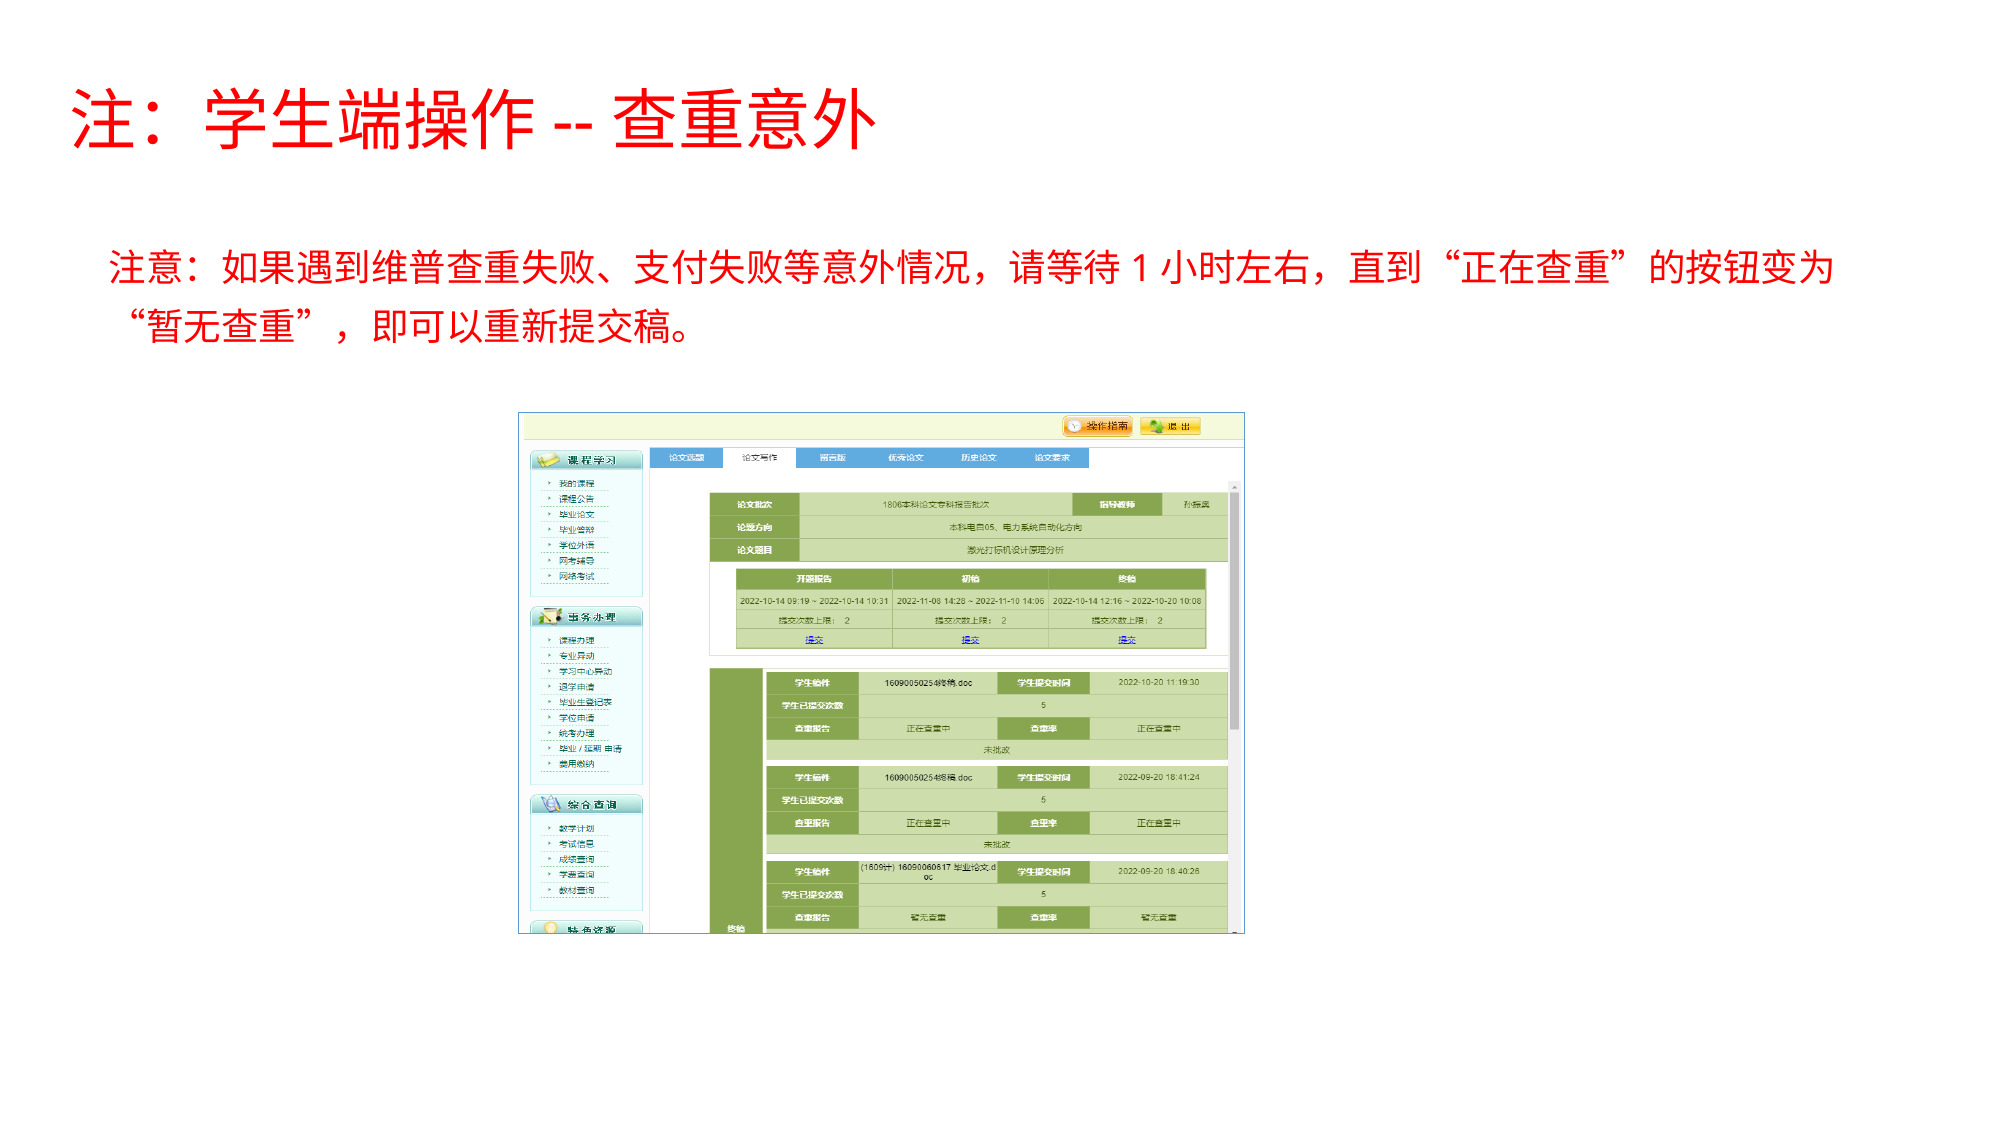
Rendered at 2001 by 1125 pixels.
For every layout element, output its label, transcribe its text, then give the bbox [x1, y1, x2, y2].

text_box 注意：如果遇到维普查重失败、支付失败等意外情况，请等待1小时左右，直到“正在查重”的按钮变为“暂无查重”，即可以重新提交稿。 [94, 223, 1907, 355]
title 注：学生端操作--查重意外 [54, 59, 1863, 187]
picture [518, 412, 1245, 934]
